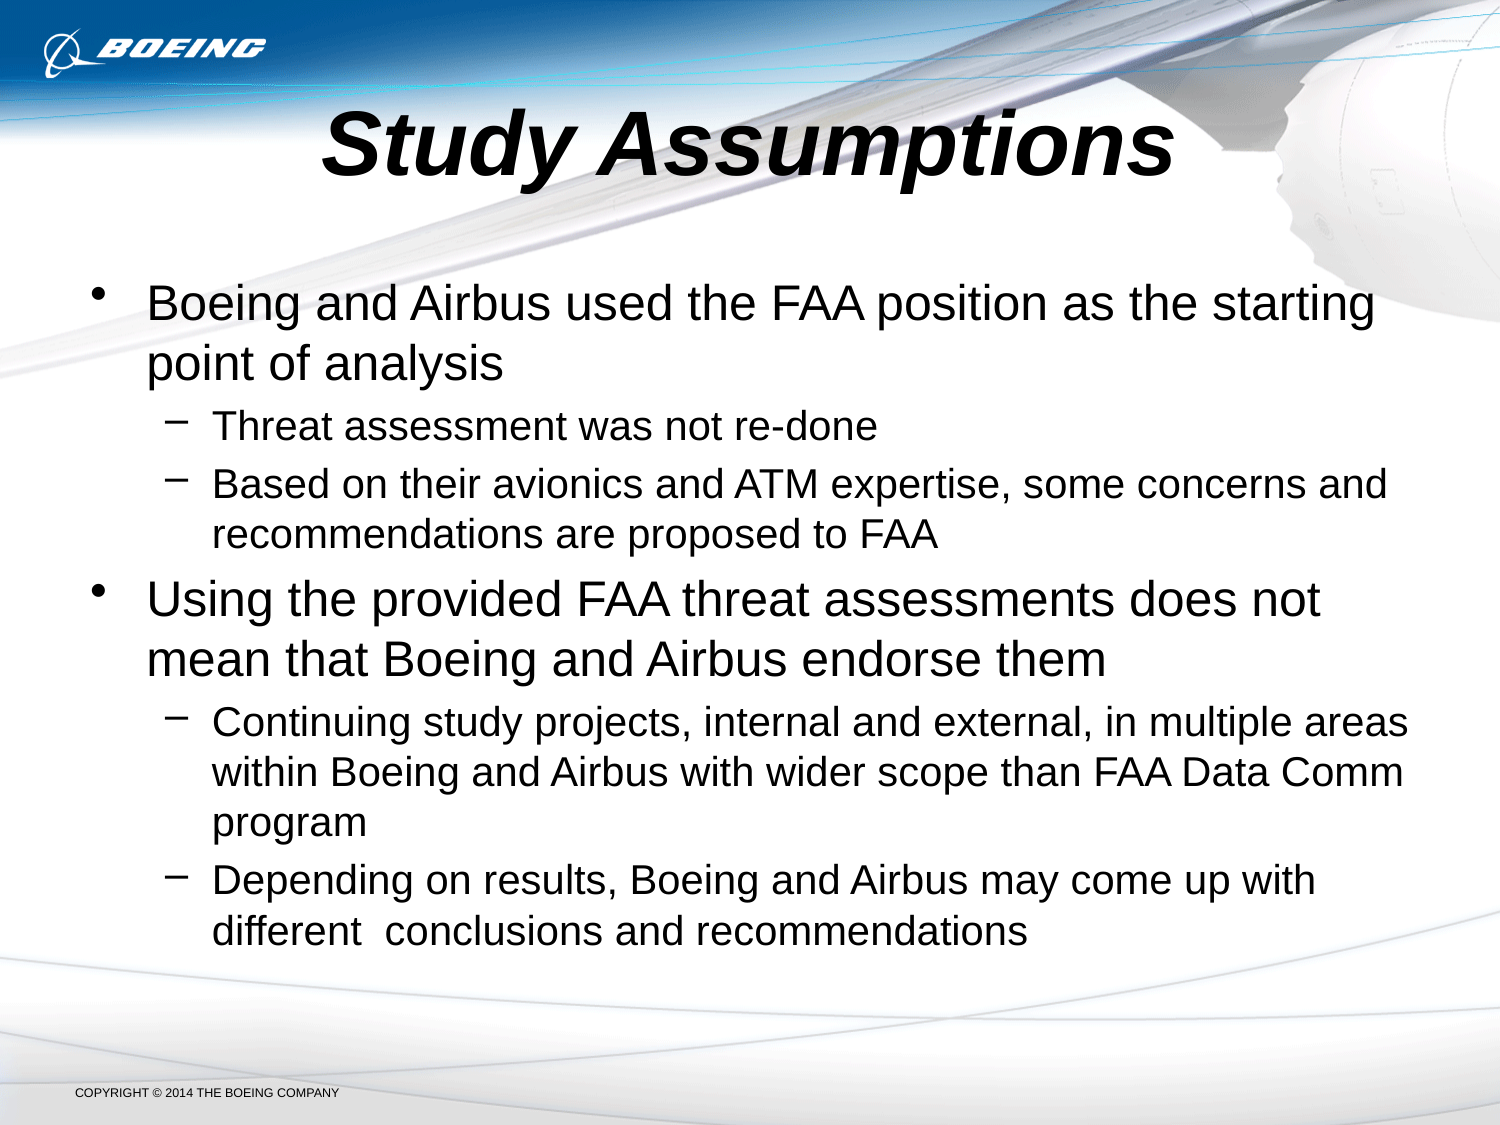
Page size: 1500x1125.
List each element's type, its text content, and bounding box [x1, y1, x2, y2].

title Study Assumptions [74, 44, 1426, 233]
list Boeing and Airbus used the FAA position as the starting point of analysis Threat assessment was not re-done Based on their avionics and ATM expertise, some concerns and recommendations are proposed to FAA Using the provided FAA threat assessments does not mean that Boeing and Airbus endorse them Continuing study projects, internal and external, in multiple areas within Boeing and Airbus with wider scope than FAA Data Comm program Depending on results, Boeing and Airbus may come up with different conclusions and recommendations [74, 262, 1426, 1006]
picture [0, 0, 1500, 1125]
